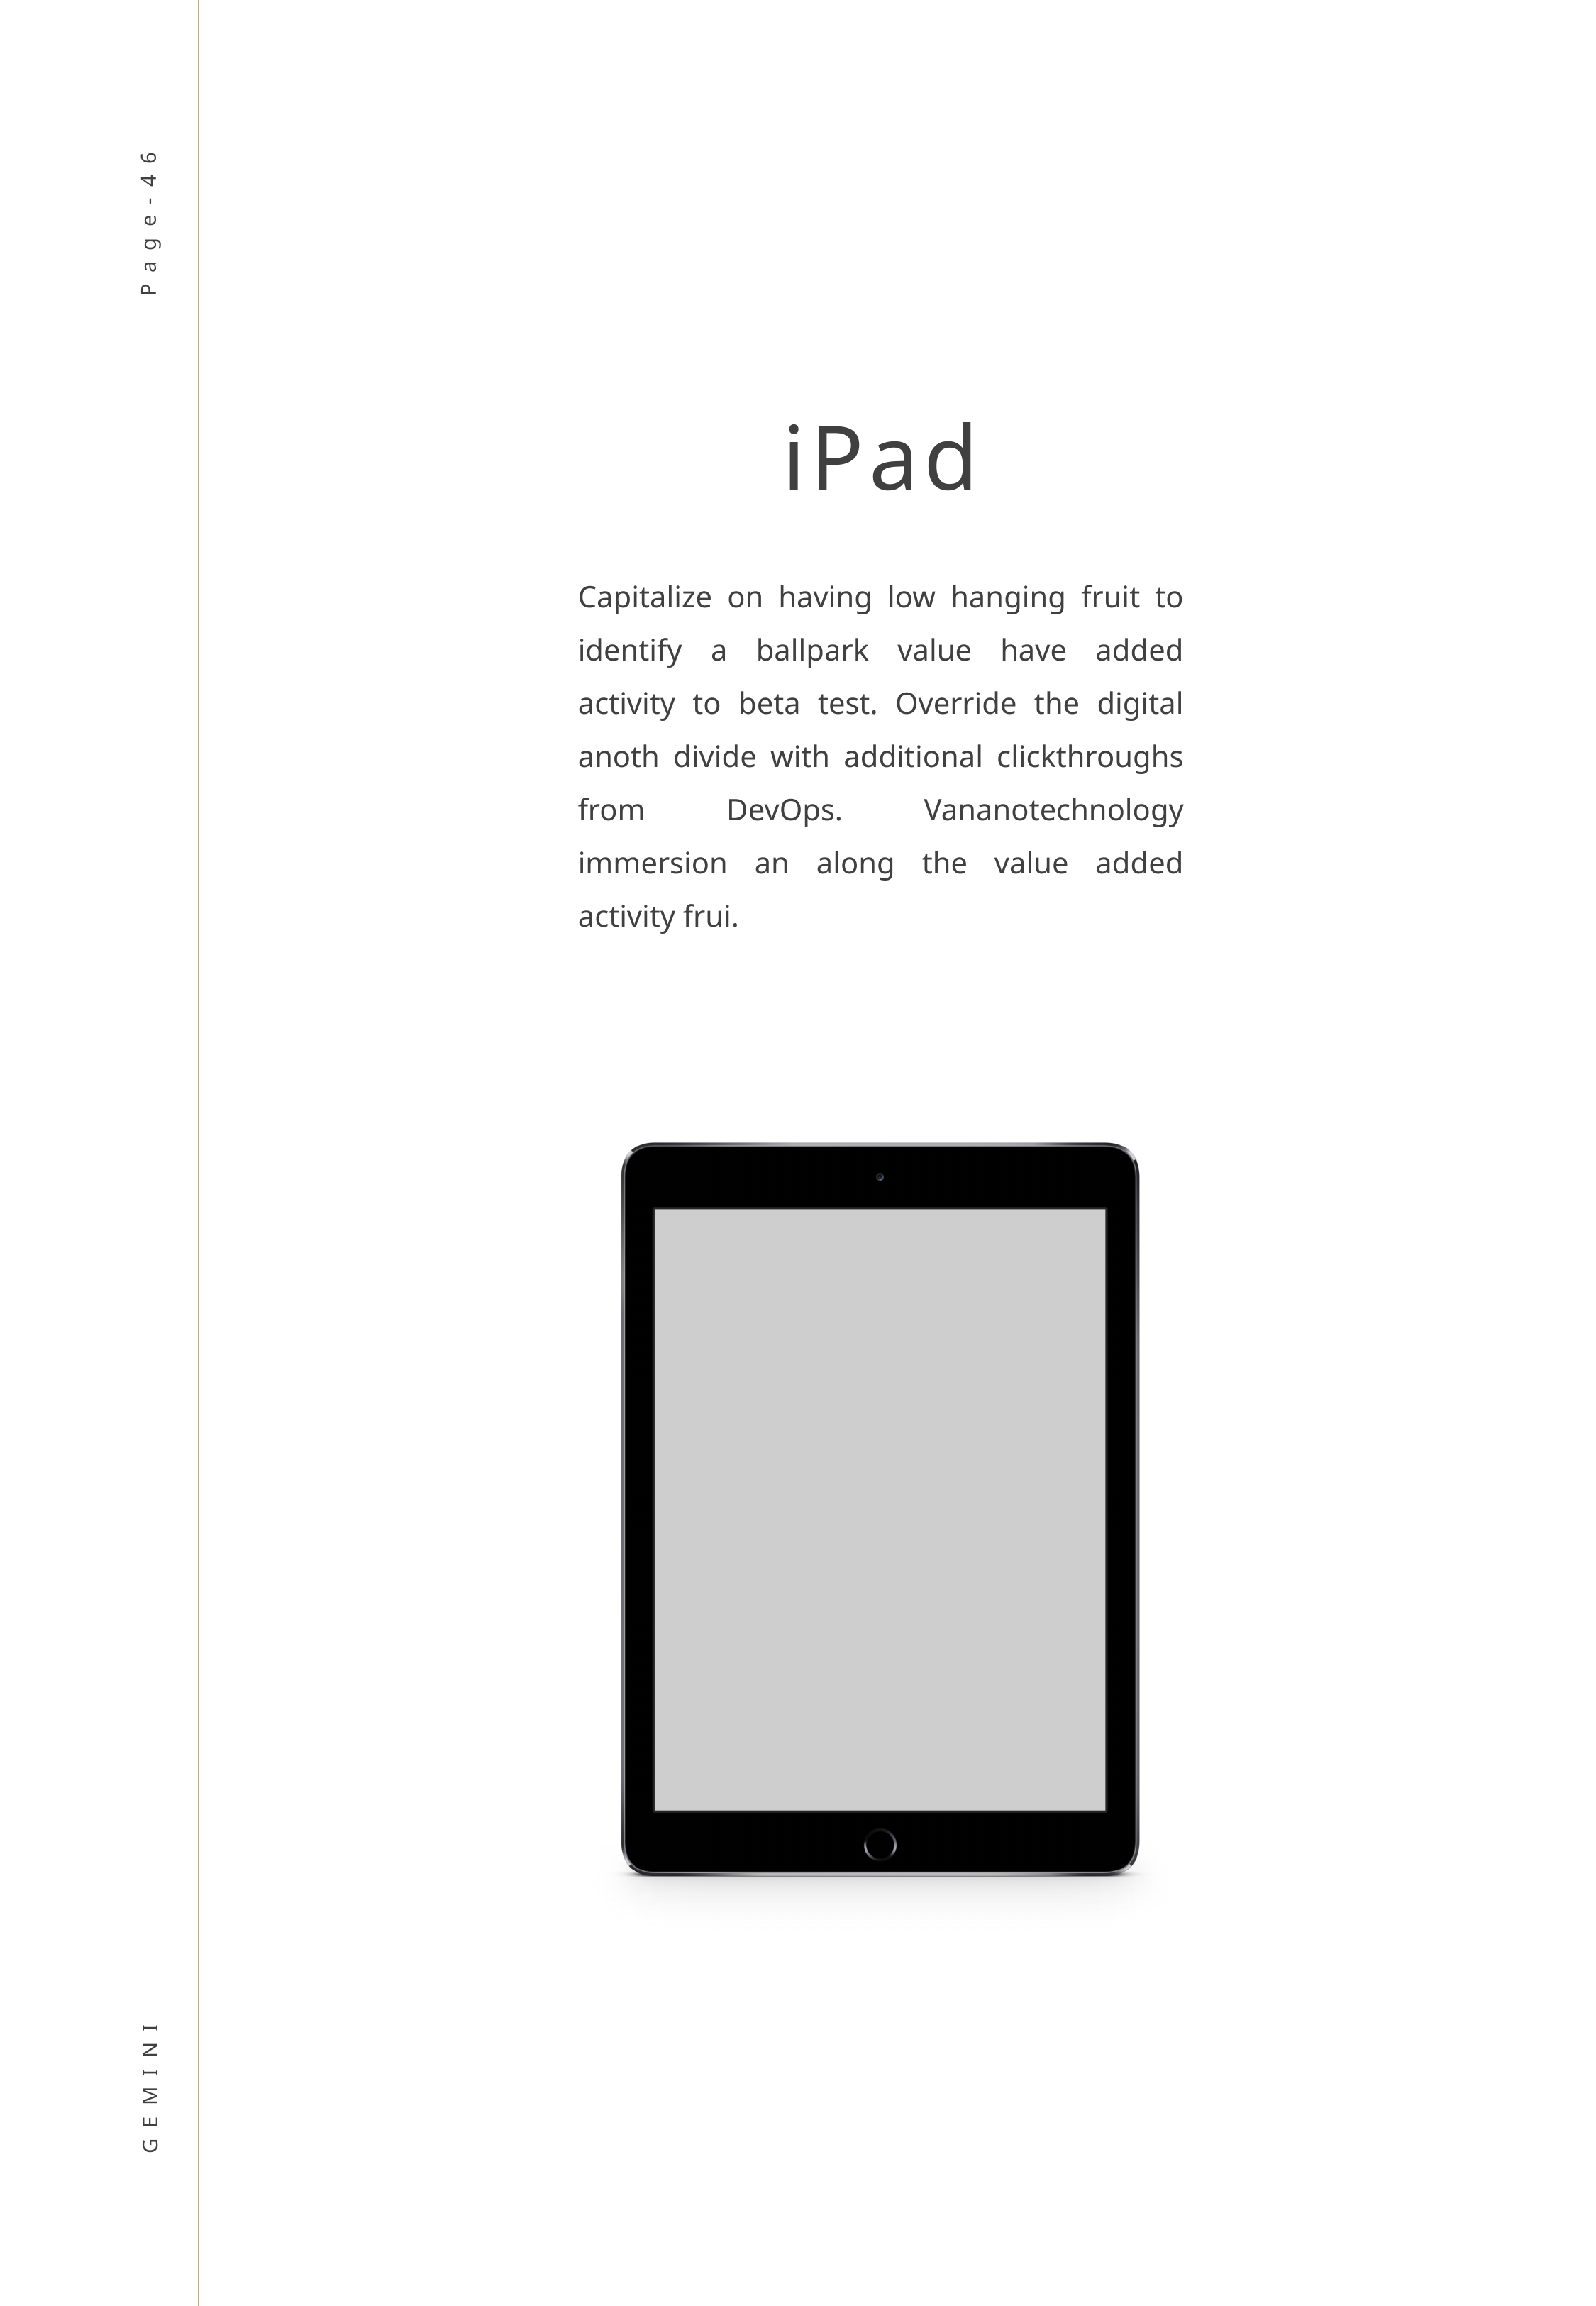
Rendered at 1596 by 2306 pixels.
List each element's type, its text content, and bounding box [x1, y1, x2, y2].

text_box Capitalize on having low hanging fruit to identify a ballpark value have added activity to beta test. Override the digital anoth divide with additional clickthroughs from DevOps. Vananotechnology immersion an along the value added activity frui. [567, 555, 1195, 938]
text_box iPad [567, 396, 1195, 514]
picture [567, 1113, 1196, 1954]
text_box Page-46 [130, 141, 170, 501]
text_box GEMINI [131, 1979, 167, 2165]
